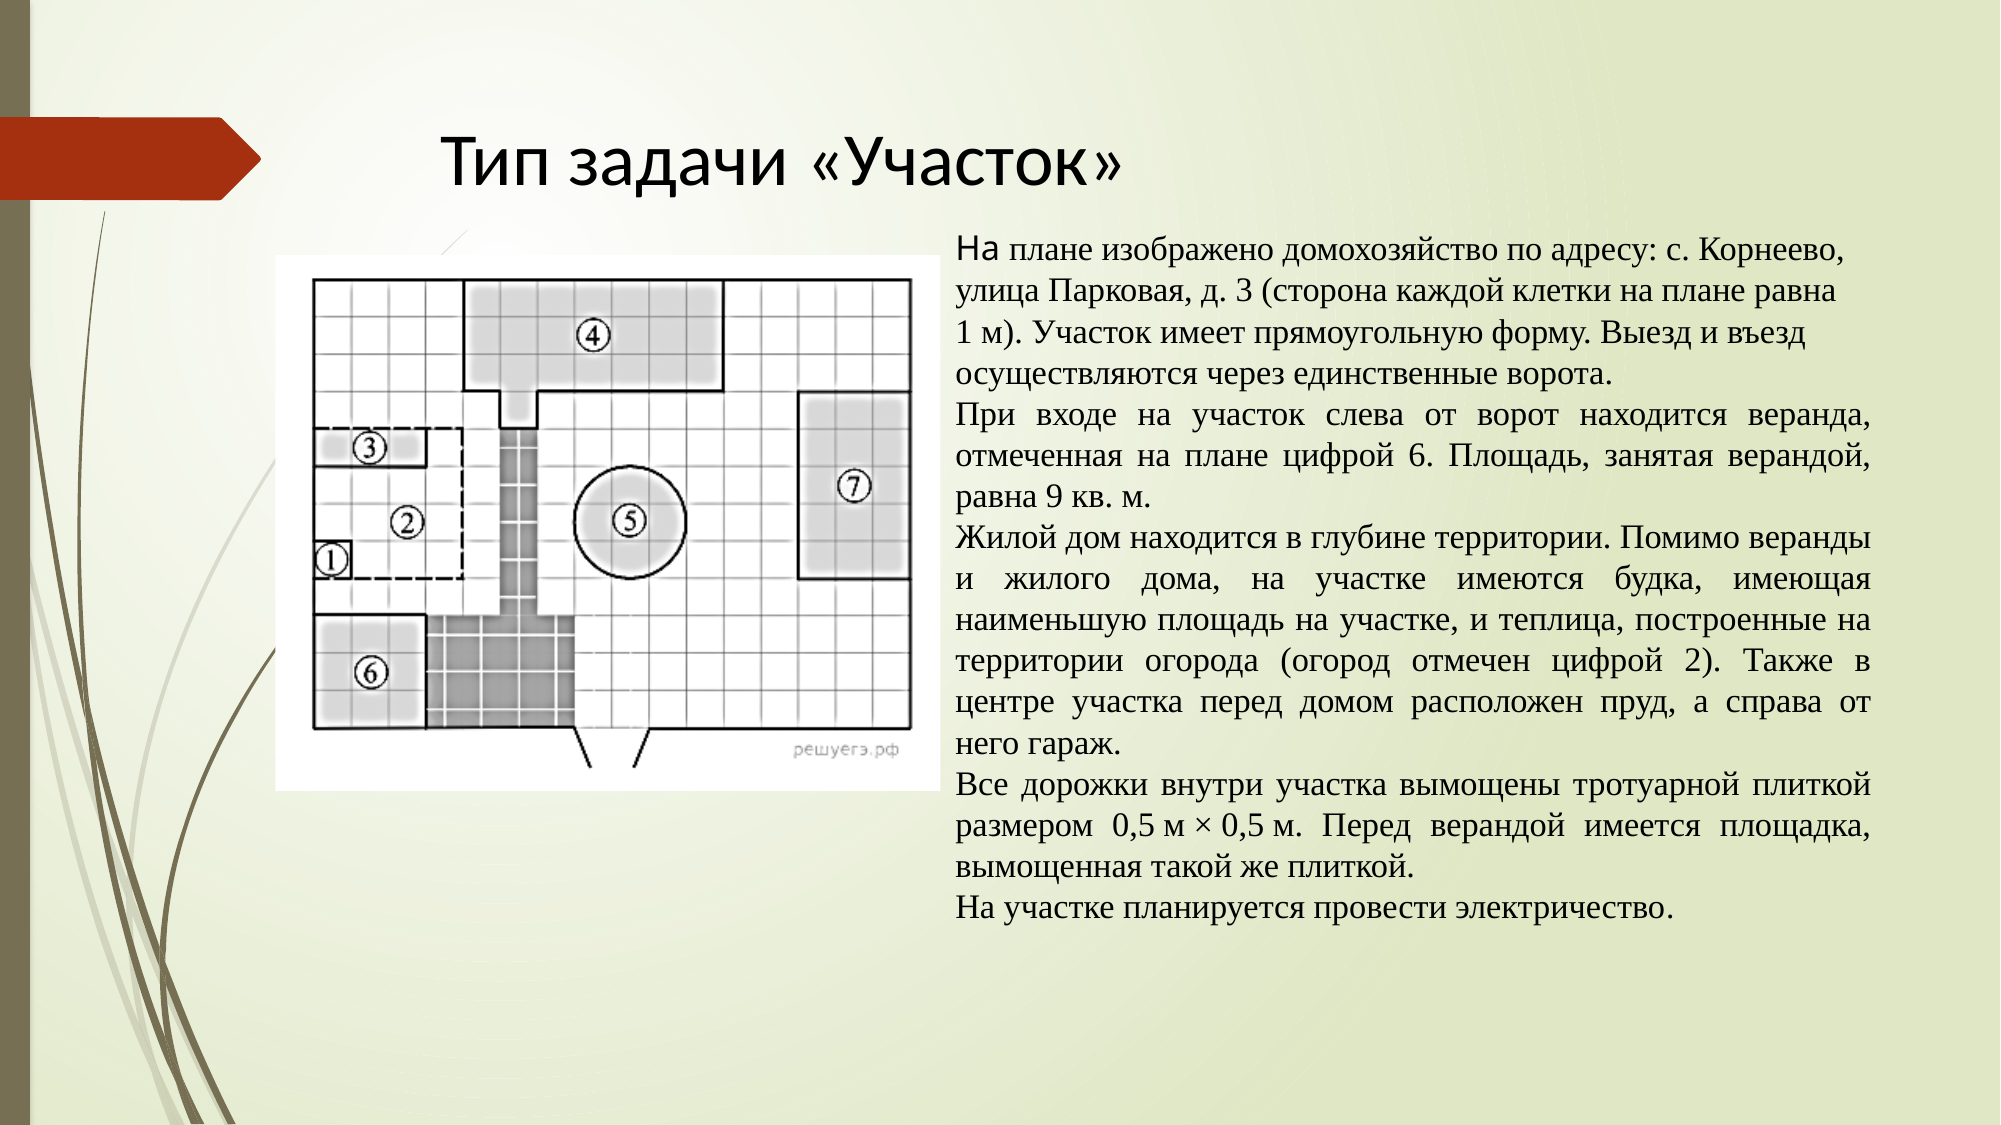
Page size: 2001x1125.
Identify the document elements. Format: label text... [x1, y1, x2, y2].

list На плане изображено домохозяйство по адресу: с. Корнеево, улица Парковая, д. 3 (сторона каждой клетки на плане равна 1 м). Участок имеет прямоугольную форму. Выезд и въезд осуществляются через единственные ворота. При входе на участок слева от ворот находится веранда, отмеченная на плане цифрой 6. Площадь, занятая верандой, равна 9 кв. м. Жилой дом находится в глубине территории. Помимо веранды и жилого дома, на участке имеются будка, имеющая наименьшую площадь на участке, и теплица, построенные на территории огорода (огород отмечен цифрой 2). Также в центре участка перед домом расположен пруд, а справа от него гараж. Все дорожки внутри участка вымощены тротуарной плиткой размером 0,5 м × 0,5 м. Перед верандой имеется площадка, вымощенная такой же плиткой. На участке планируется провести электричество. [940, 219, 1888, 1094]
picture [275, 254, 941, 791]
title Тип задачи «Участок» [425, 102, 1888, 254]
